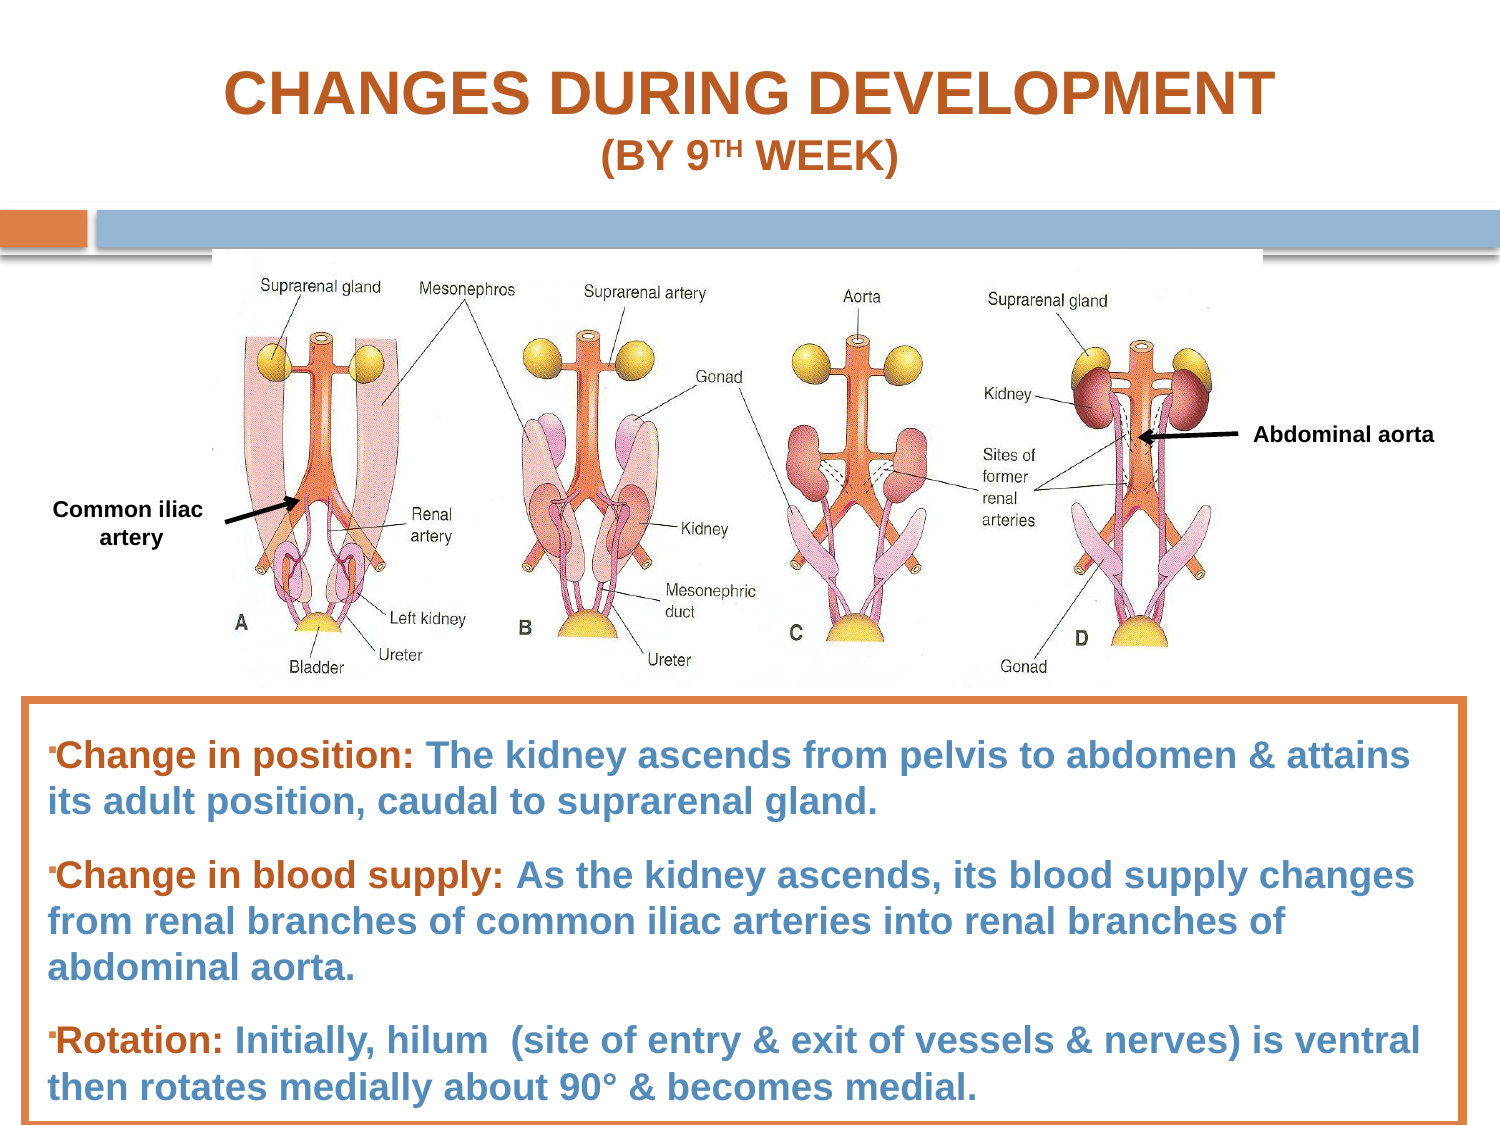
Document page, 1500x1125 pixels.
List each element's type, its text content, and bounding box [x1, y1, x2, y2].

title CHANGES DURING DEVELOPMENT (BY 9TH WEEK) [0, 44, 1500, 188]
text_box Common iliac artery [37, 487, 206, 558]
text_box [1137, 433, 1238, 438]
text_box Abdominal aorta [1268, 412, 1450, 455]
list Change in position: The kidney ascends from pelvis to abdomen & attains its adult position, caudal to suprarenal gland. Change in blood supply: As the kidney ascends, its blood supply changes from renal branches of common iliac arteries into renal branches of abdominal aorta. Rotation: Initially, hilum (site of entry & exit of vessels & nerves) is ventral then rotates medially about 90° & becomes medial. [21, 696, 1467, 1125]
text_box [225, 499, 301, 524]
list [212, 249, 1263, 688]
